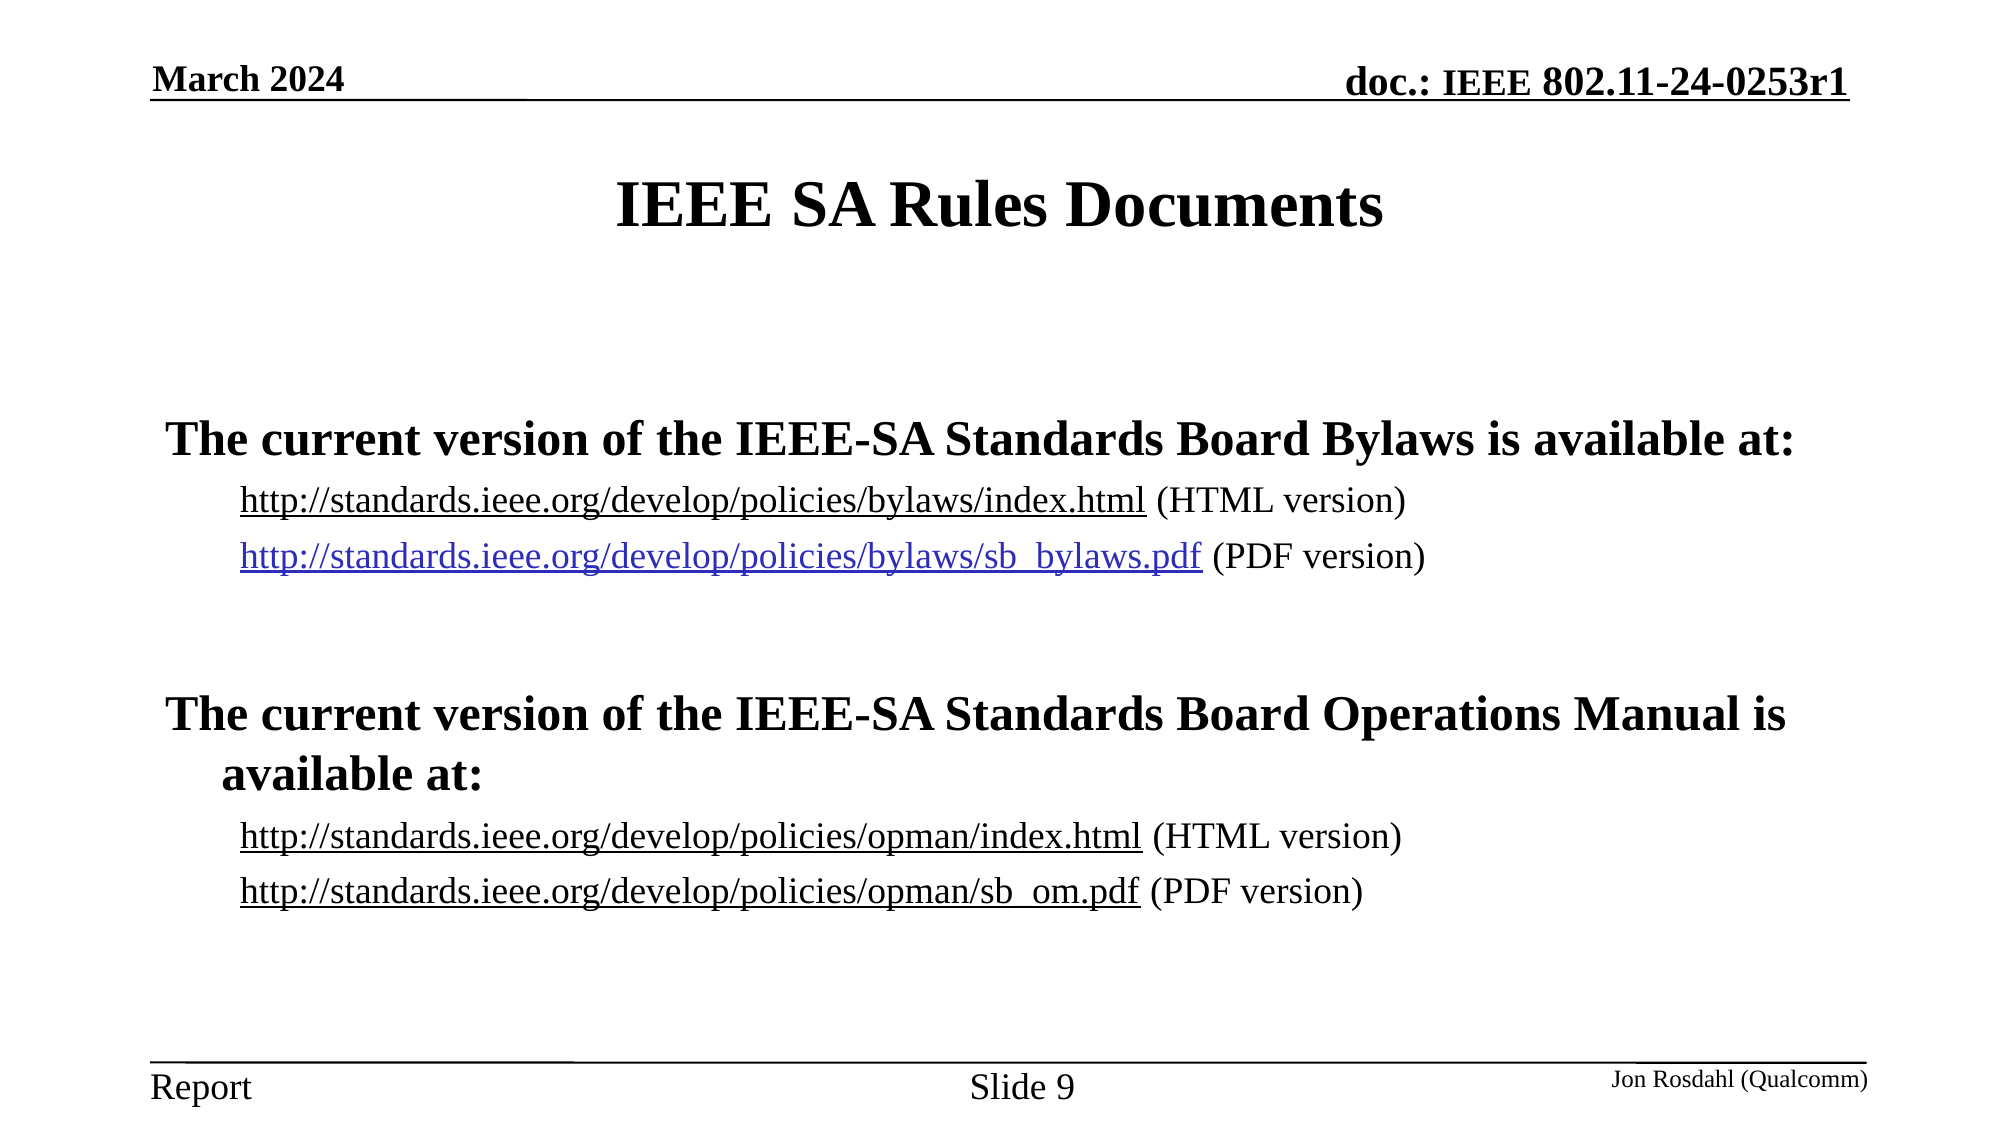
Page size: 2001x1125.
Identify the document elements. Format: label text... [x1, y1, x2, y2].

list The current version of the IEEE-SA Standards Board Bylaws is available at: http://standards.ieee.org/develop/policies/bylaws/index.html (HTML version) http://standards.ieee.org/develop/policies/bylaws/sb_bylaws.pdf (PDF version) The current version of the IEEE-SA Standards Board Operations Manual is available at: http://standards.ieee.org/develop/policies/opman/index.html (HTML version) http://standards.ieee.org/develop/policies/opman/sb_om.pdf (PDF version) [149, 324, 1850, 1000]
title IEEE SA Rules Documents [149, 112, 1850, 288]
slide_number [152, 54, 563, 100]
footer Jon Rosdahl (Qualcomm) [1171, 1061, 1869, 1093]
slide_number Slide 9 [950, 1061, 1095, 1125]
